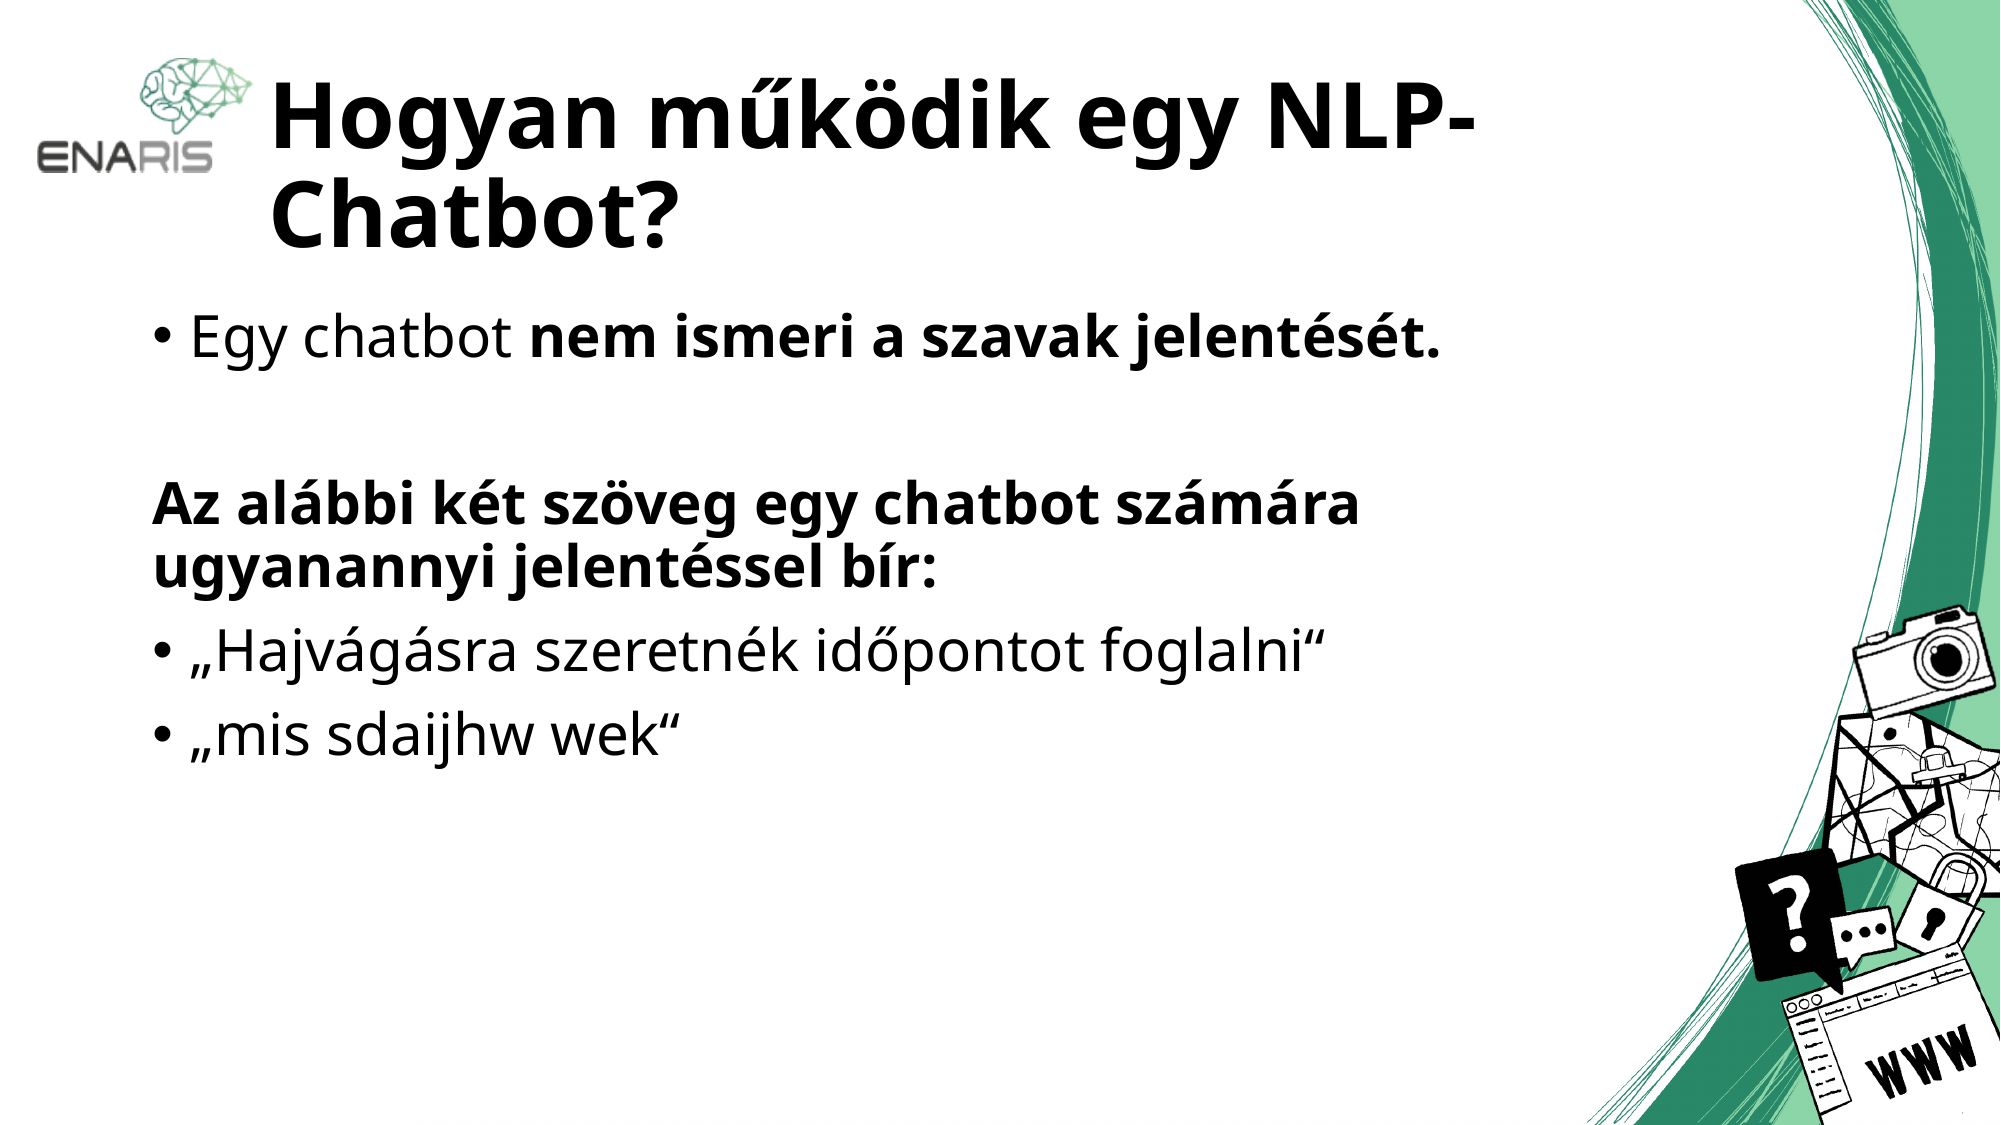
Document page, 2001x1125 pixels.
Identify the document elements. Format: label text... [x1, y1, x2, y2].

list Egy chatbot nem ismeri a szavak jelentését. Az alábbi két szöveg egy chatbot számára ugyanannyi jelentéssel bír: „Hajvágásra szeretnék időpontot foglalni“ „mis sdaijhw wek“ [137, 299, 1728, 1014]
picture [408, 0, 2000, 1125]
picture [37, 58, 254, 173]
title Hogyan működik egy NLP-Chatbot? [253, 59, 1863, 278]
